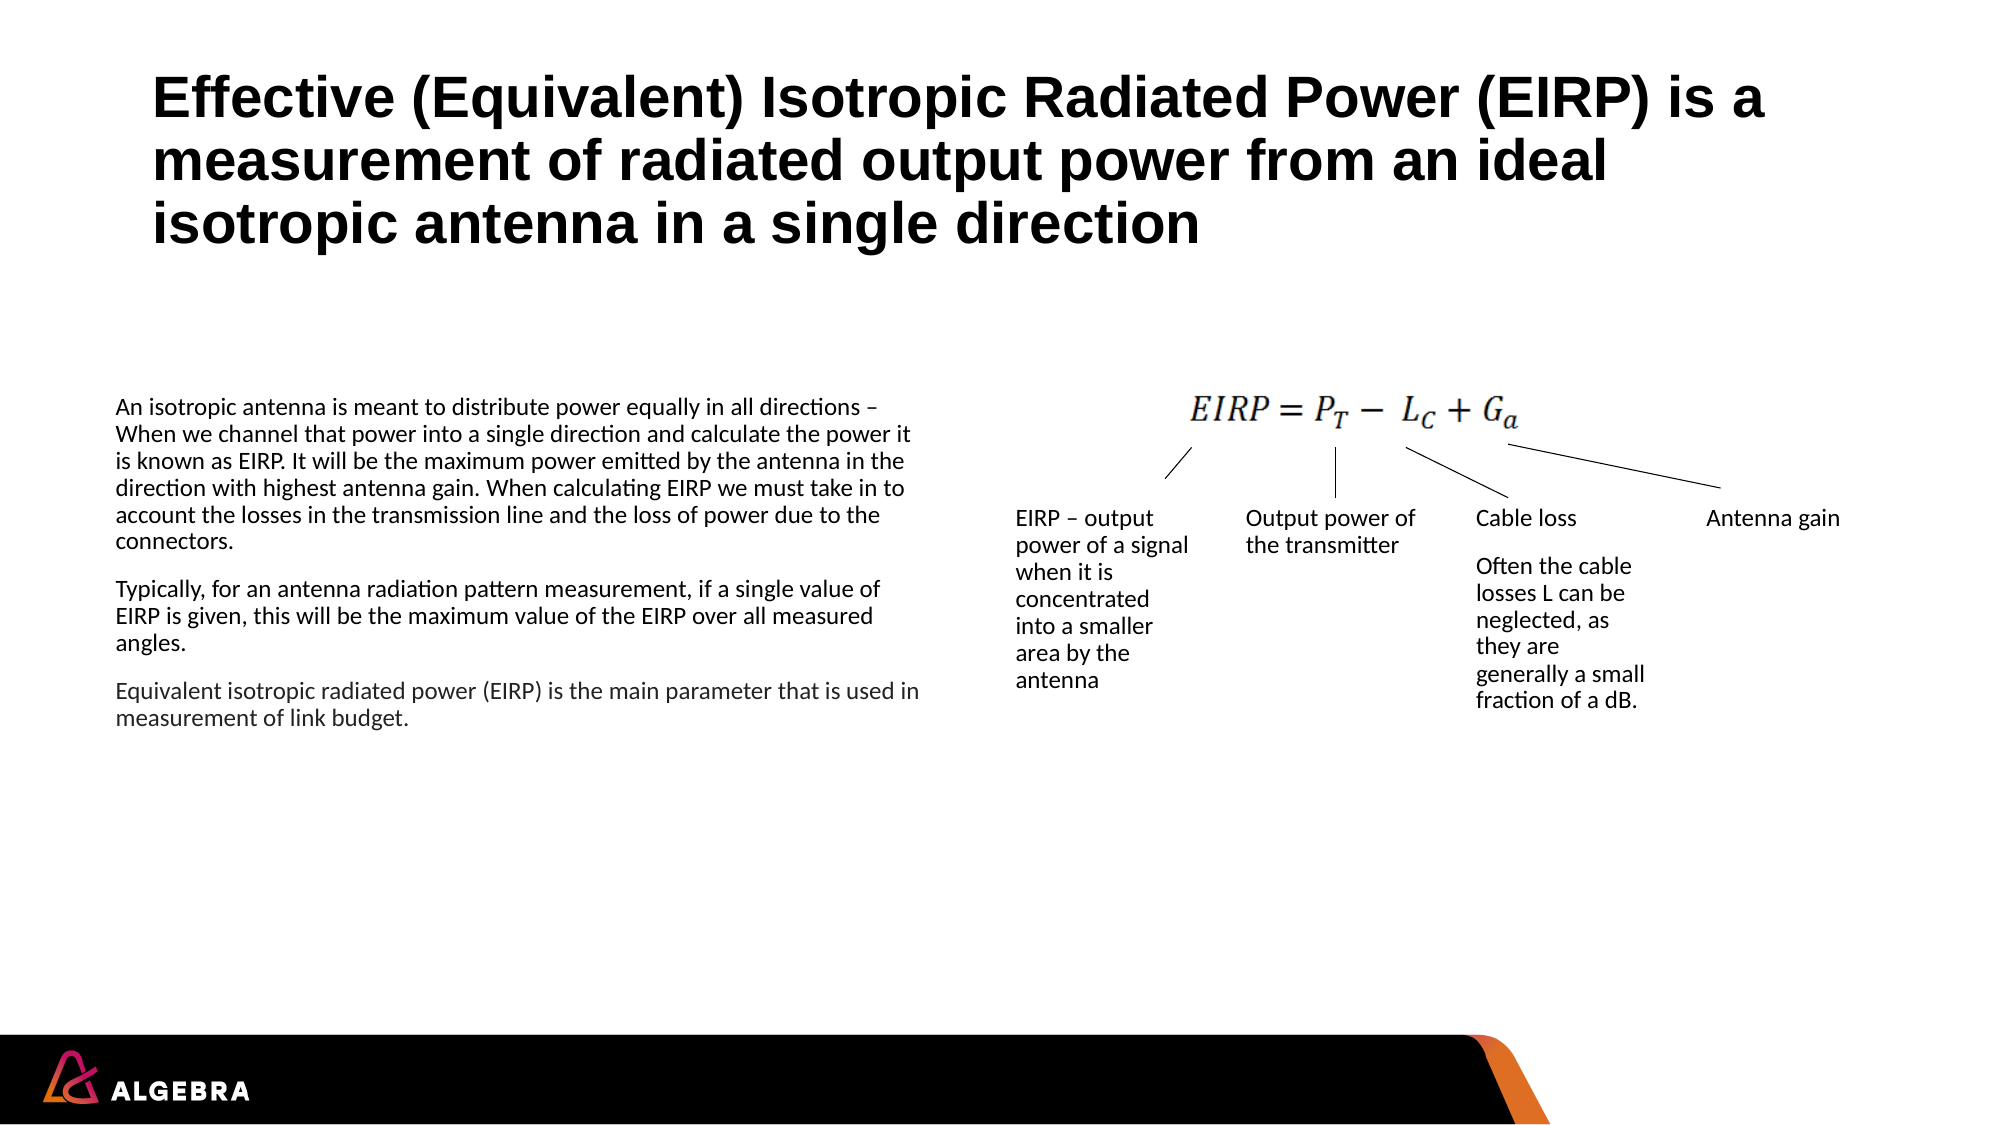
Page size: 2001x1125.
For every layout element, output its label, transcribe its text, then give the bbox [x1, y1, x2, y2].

title Effective (Equivalent) Isotropic Radiated Power (EIRP) is a measurement of radiated output power from an ideal isotropic antenna in a single direction [137, 59, 1863, 278]
picture [0, 1034, 1733, 1125]
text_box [1000, 369, 1900, 757]
text_box An isotropic antenna is meant to distribute power equally in all directions – When we channel that power into a single direction and calculate the power it is known as EIRP. It will be the maximum power emitted by the antenna in the direction with highest antenna gain. When calculating EIRP we must take in to account the losses in the transmission line and the loss of power due to the connectors. Typically, for an antenna radiation pattern measurement, if a single value of EIRP is given, this will be the maximum value of the EIRP over all measured angles. Equivalent isotropic radiated power (EIRP) is the main parameter that is used in measurement of link budget. [100, 386, 945, 742]
